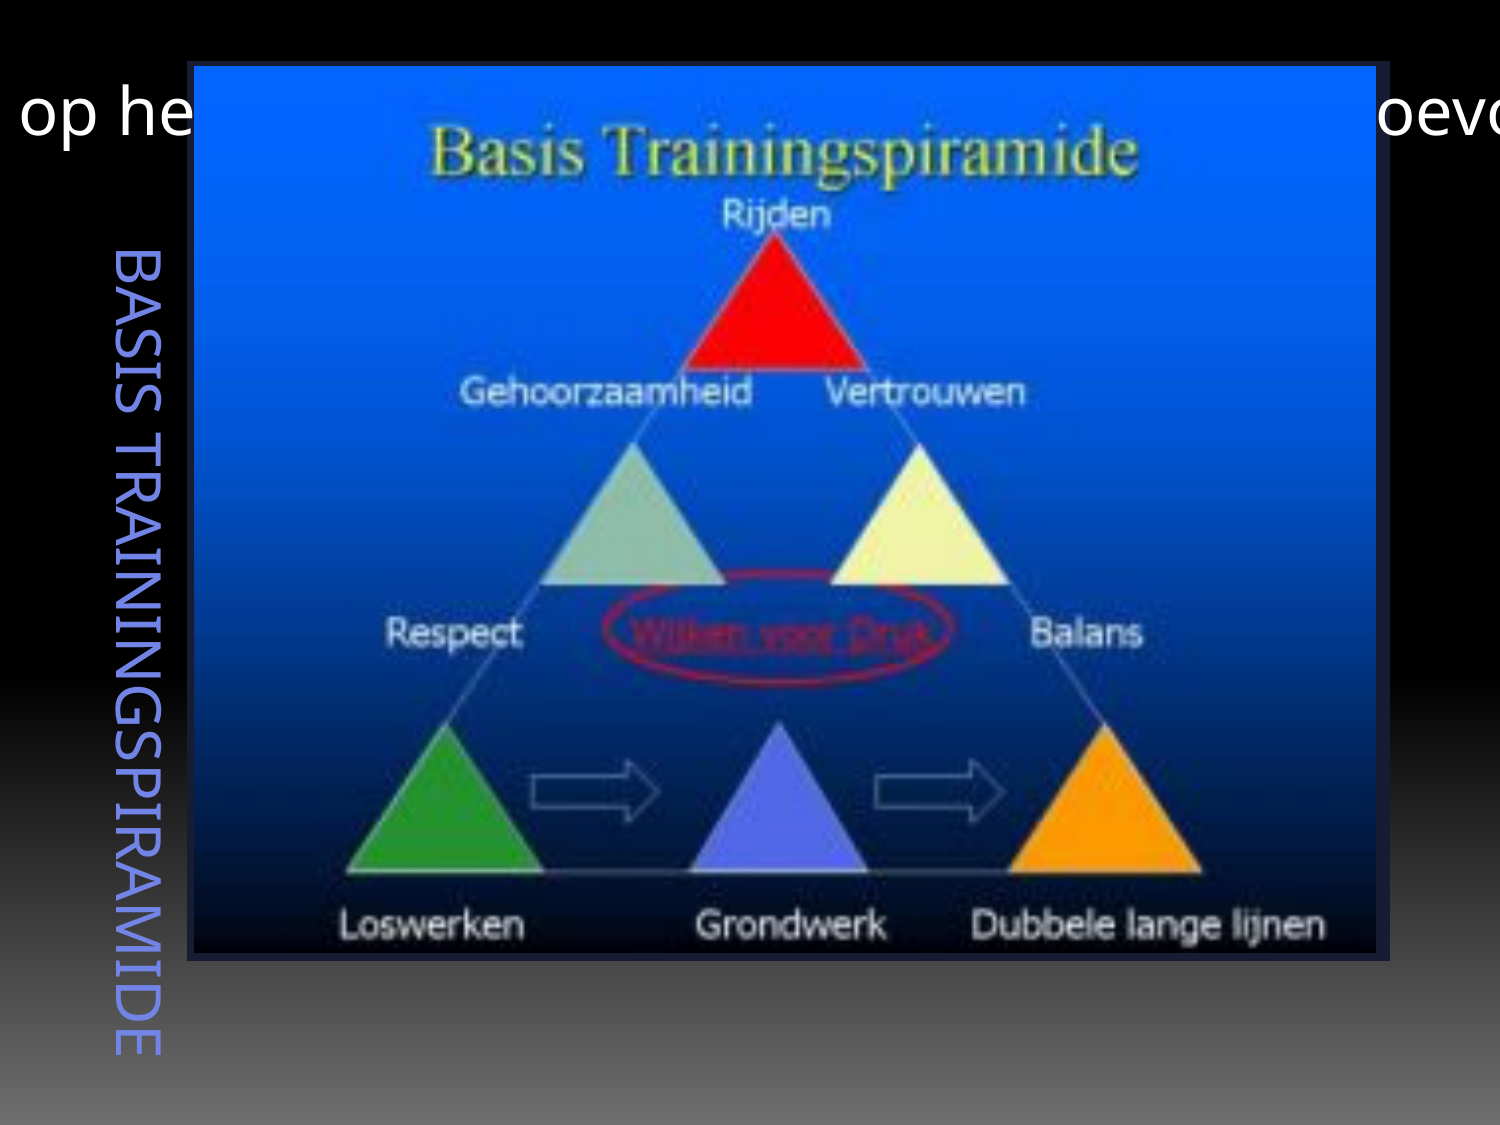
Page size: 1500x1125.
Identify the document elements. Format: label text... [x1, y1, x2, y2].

picture [186, 61, 1390, 962]
title Basis trainingspiramide [36, 24, 186, 1075]
